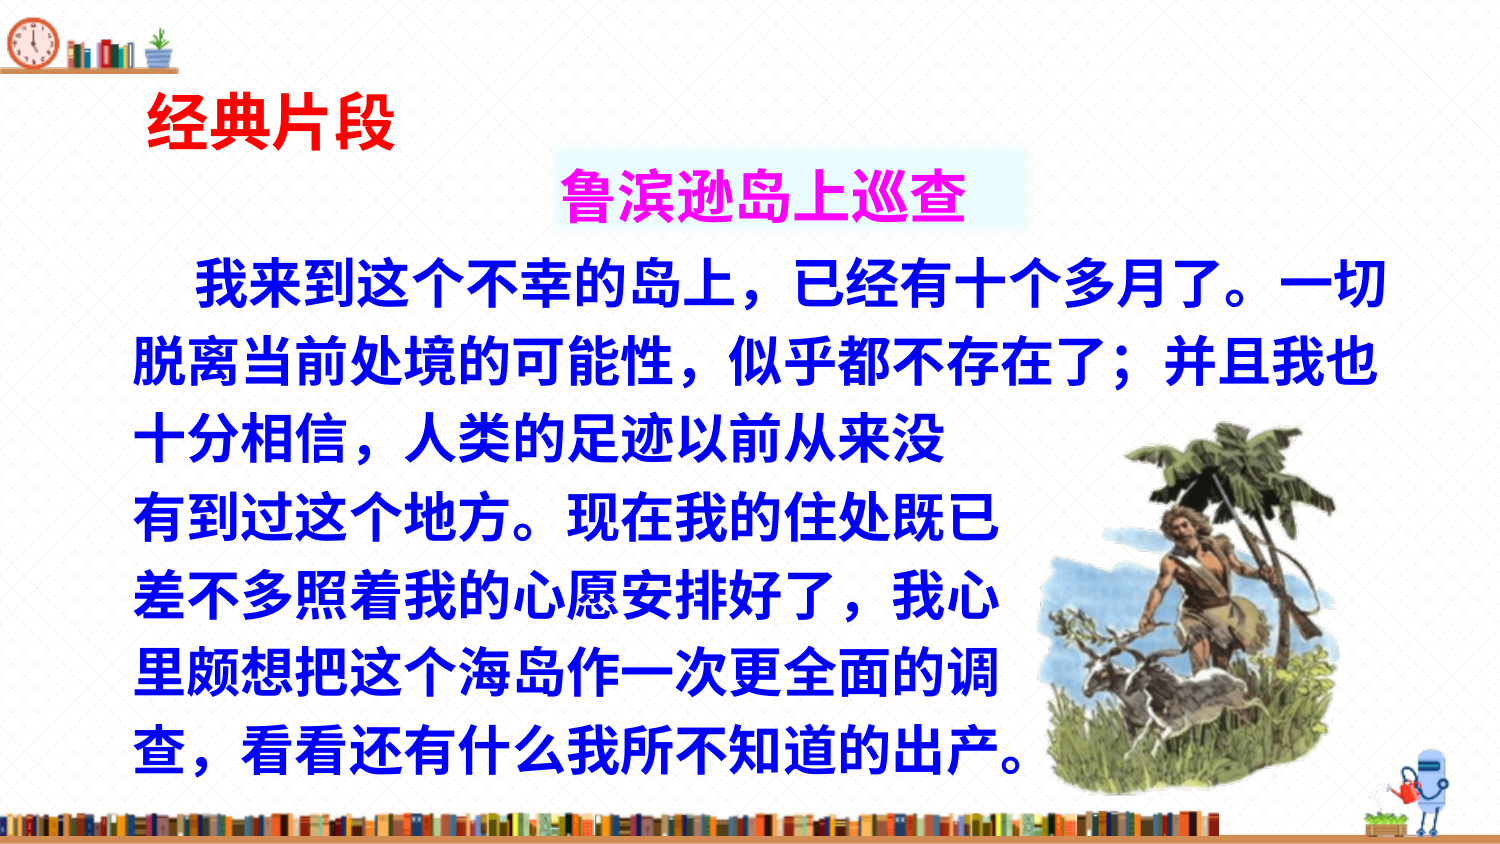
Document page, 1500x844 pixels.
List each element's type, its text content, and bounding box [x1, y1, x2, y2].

picture [0, 15, 188, 74]
text_box 经典片段 [132, 76, 485, 166]
picture [1036, 420, 1344, 800]
text_box 我来到这个不幸的岛上，已经有十个多月了。一切脱离当前处境的可能性，似乎都不存在了；并且我也十分相信，人类的足迹以前从来没 有到过这个地方。现在我的住处既已 差不多照着我的心愿安排好了，我心 里颇想把这个海岛作一次更全面的调 查，看看还有什么我所不知道的出产。 [152, 266, 1407, 827]
picture [1426, 740, 1450, 837]
text_box 鲁滨逊岛上巡查 [562, 156, 1020, 221]
picture [0, 812, 132, 836]
